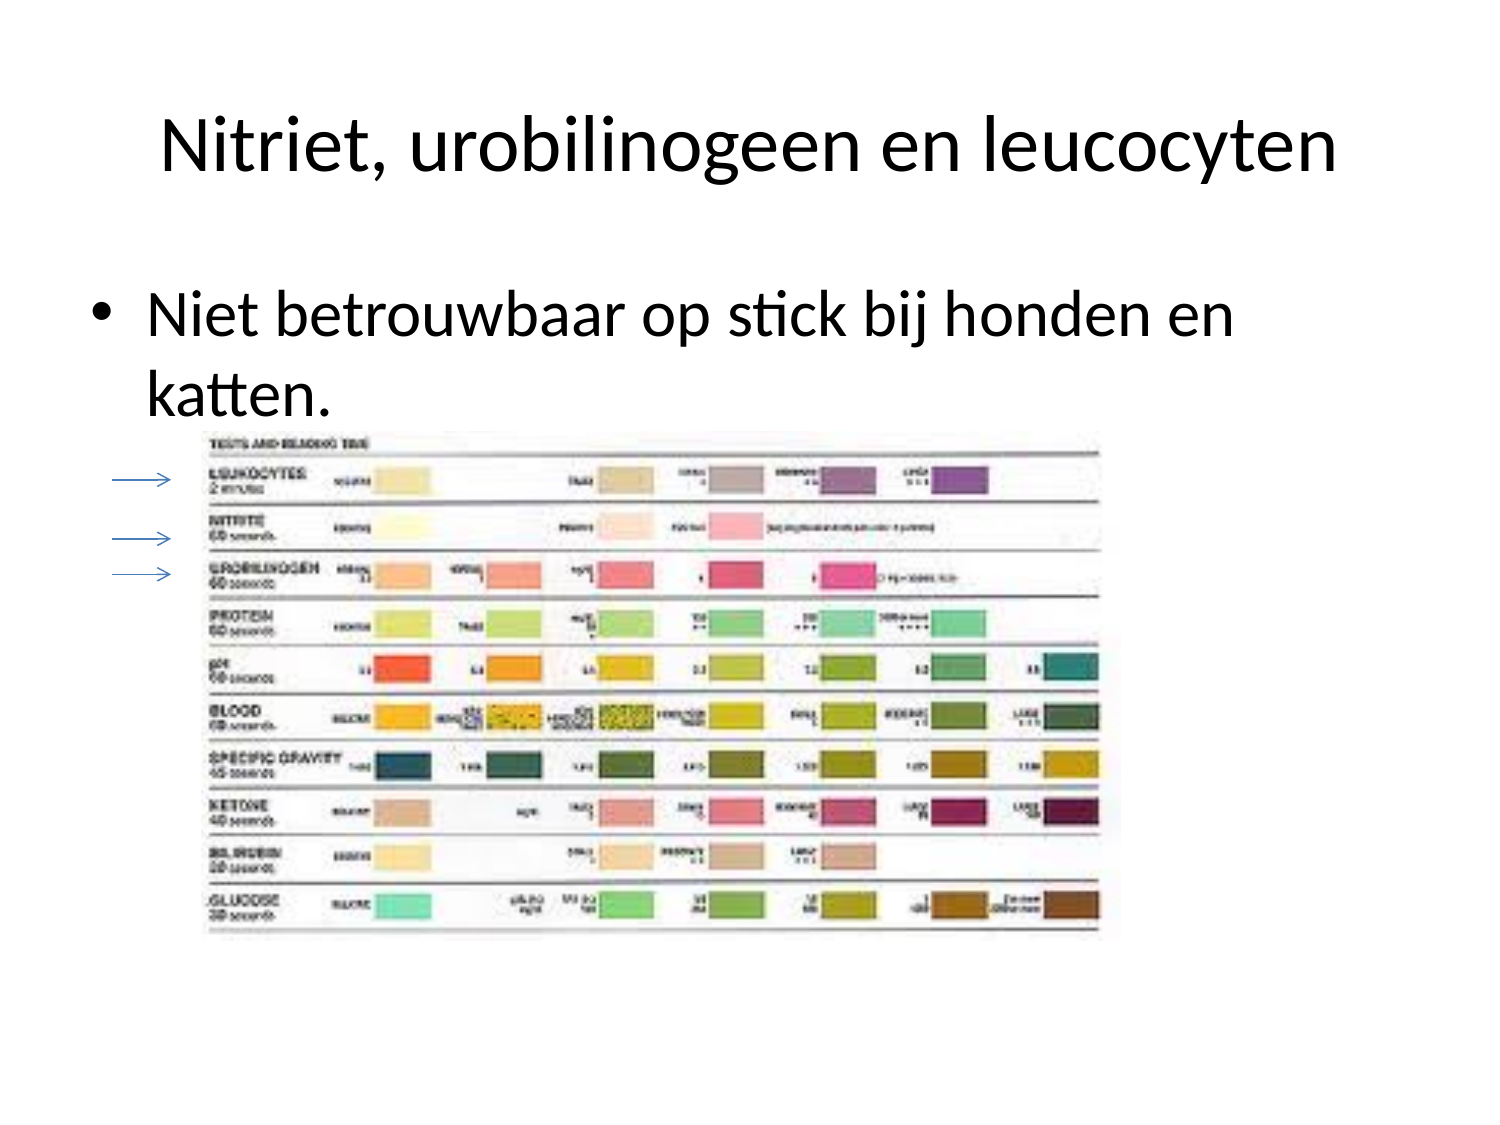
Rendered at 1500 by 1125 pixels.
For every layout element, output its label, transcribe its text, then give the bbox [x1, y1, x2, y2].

list Niet betrouwbaar op stick bij honden en katten. [75, 262, 1425, 1005]
picture [200, 431, 1121, 941]
title Nitriet, urobilinogeen en leucocyten [75, 45, 1425, 233]
